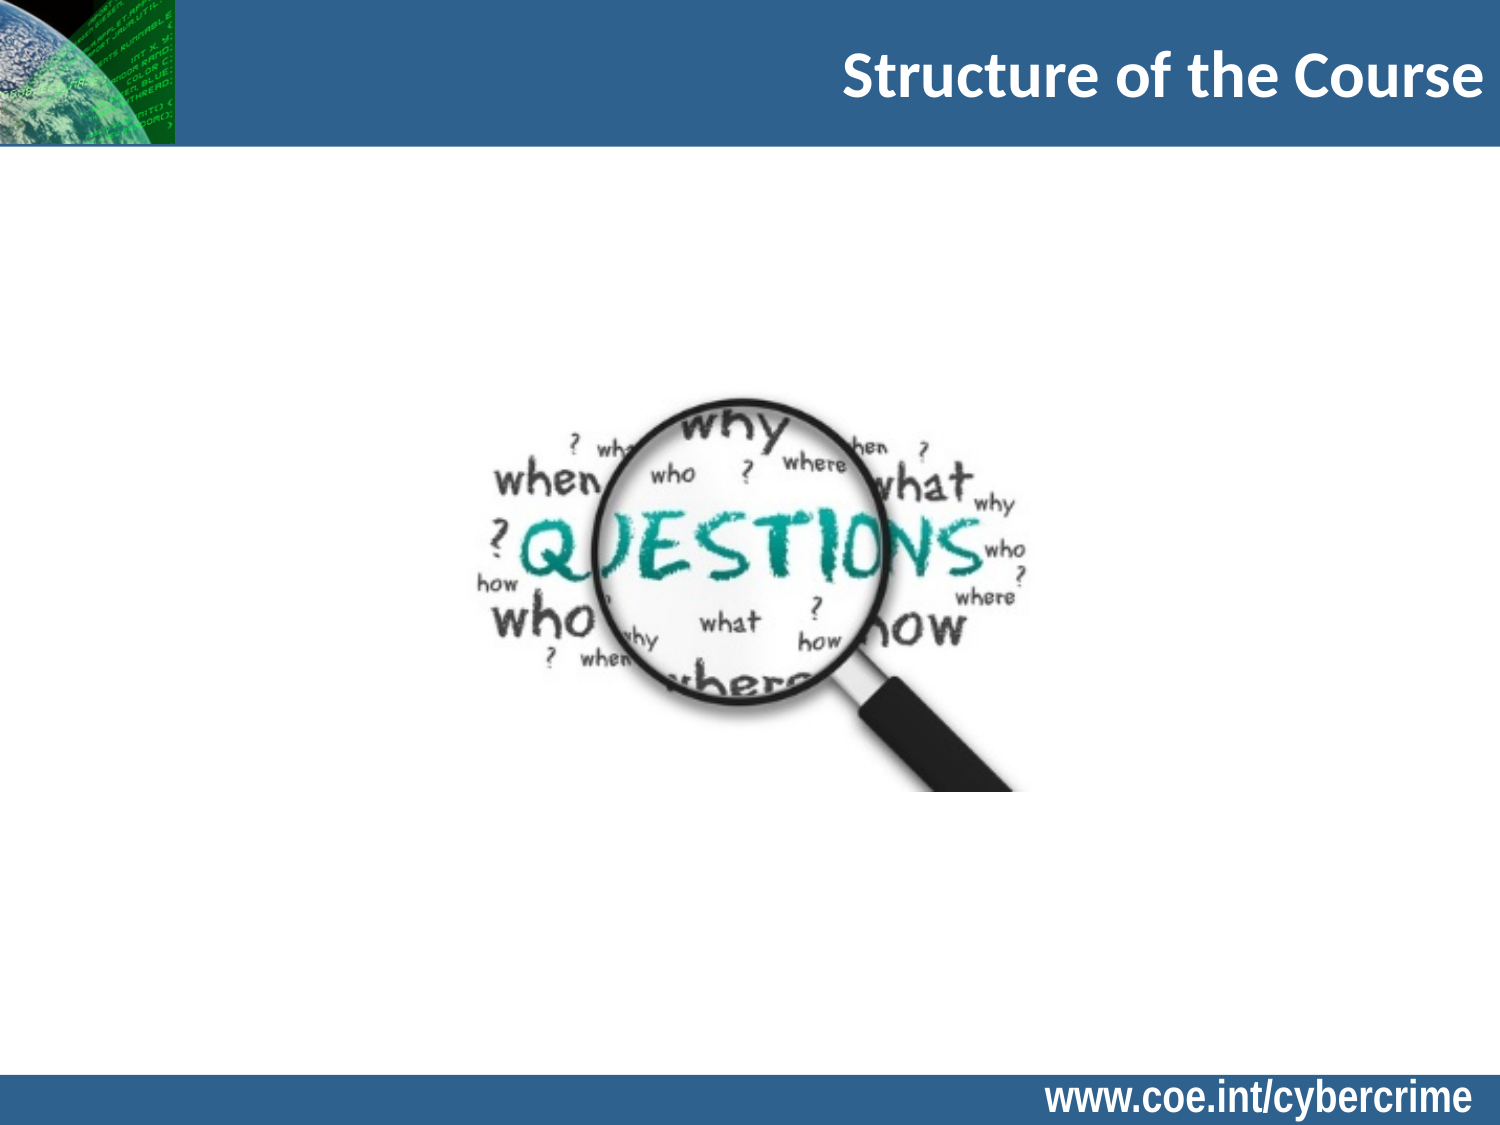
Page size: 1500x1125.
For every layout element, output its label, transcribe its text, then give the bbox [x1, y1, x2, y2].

text_box [0, 1073, 1030, 1125]
picture [0, 0, 175, 144]
text_box www.coe.int/cybercrime [1030, 1059, 1500, 1125]
text_box Structure of the Course [177, 0, 1500, 149]
picture [443, 332, 1057, 793]
